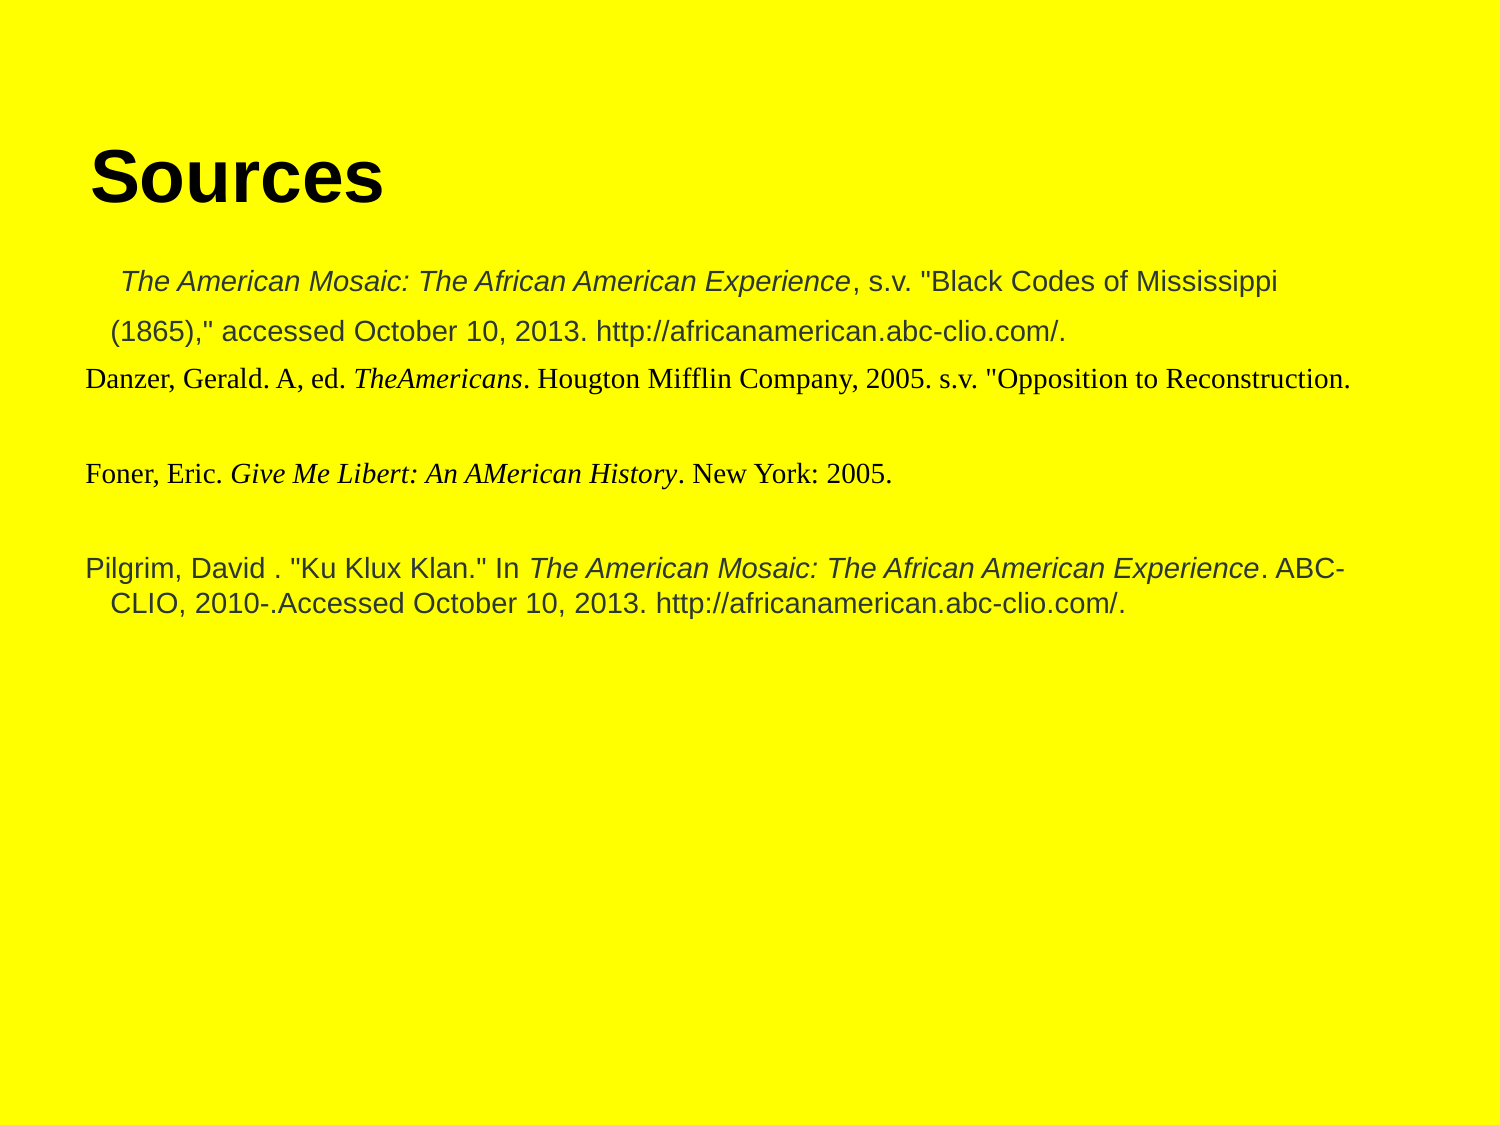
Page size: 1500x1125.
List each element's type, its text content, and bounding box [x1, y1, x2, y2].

title Sources [75, 45, 1425, 233]
list The American Mosaic: The African American Experience, s.v. "Black Codes of Mississippi (1865)," accessed October 10, 2013. http://africanamerican.abc-clio.com/. Danzer, Gerald. A, ed. TheAmericans. Hougton Mifflin Company, 2005. s.v. "Opposition to Reconstruction. Foner, Eric. Give Me Libert: An AMerican History. New York: 2005. Pilgrim, David . "Ku Klux Klan." In The American Mosaic: The African American Experience. ABC-CLIO, 2010-.Accessed October 10, 2013. http://africanamerican.abc-clio.com/. [39, 232, 1390, 1048]
